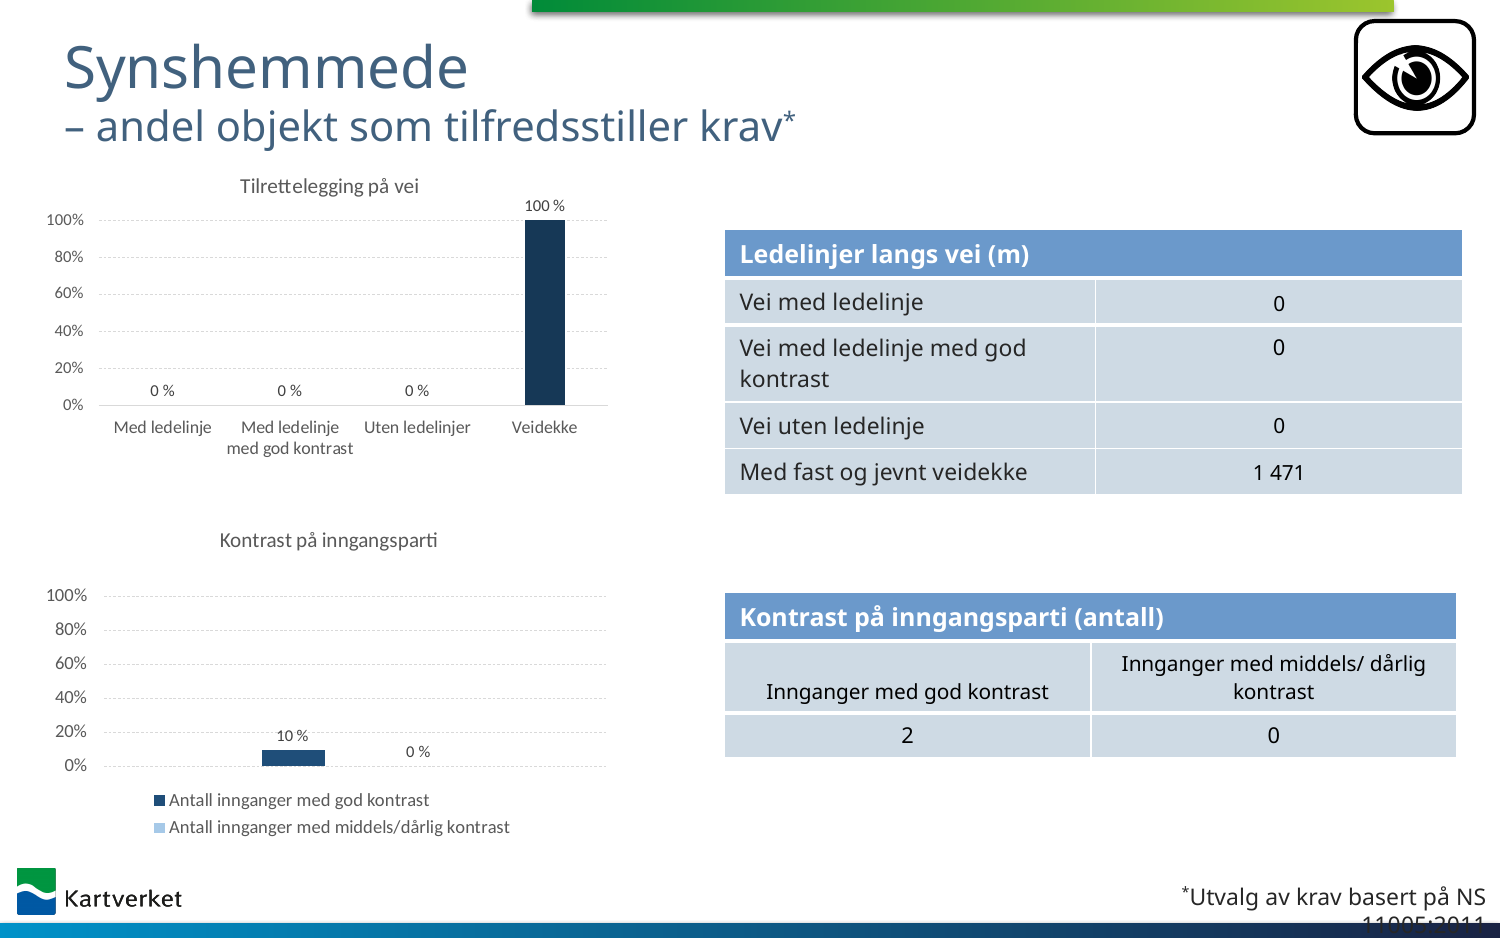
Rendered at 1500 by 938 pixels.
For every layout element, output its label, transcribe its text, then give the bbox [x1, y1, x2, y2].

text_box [1355, 20, 1475, 134]
table_cell 0 [1096, 327, 1462, 401]
table_cell Med fast og jevnt veidekke [725, 449, 1095, 494]
table_cell 0 [1096, 403, 1462, 448]
table_header Ledelinjer langs vei (m) [725, 230, 1462, 276]
picture [41, 166, 618, 492]
table_cell 2 [725, 715, 1090, 757]
table_cell Innganger med middels/ dårlig kontrast [1092, 643, 1456, 711]
table_cell 0 [1096, 280, 1462, 323]
table_cell 1 471 [1096, 449, 1462, 494]
table_header Kontrast på inngangsparti (antall) [725, 593, 1456, 639]
table_cell Vei med ledelinje med god kontrast [725, 327, 1095, 401]
table_cell Vei med ledelinje [725, 280, 1095, 323]
text_box Synshemmede – andel objekt som tilfredsstiller krav* [49, 24, 1431, 158]
table_cell Innganger med god kontrast [725, 643, 1090, 711]
table_cell 0 [1092, 715, 1456, 757]
text_box *Utvalg av krav basert på NS 11005:2011 [1068, 873, 1500, 938]
picture [41, 520, 617, 846]
table_cell Vei uten ledelinje [725, 403, 1095, 448]
